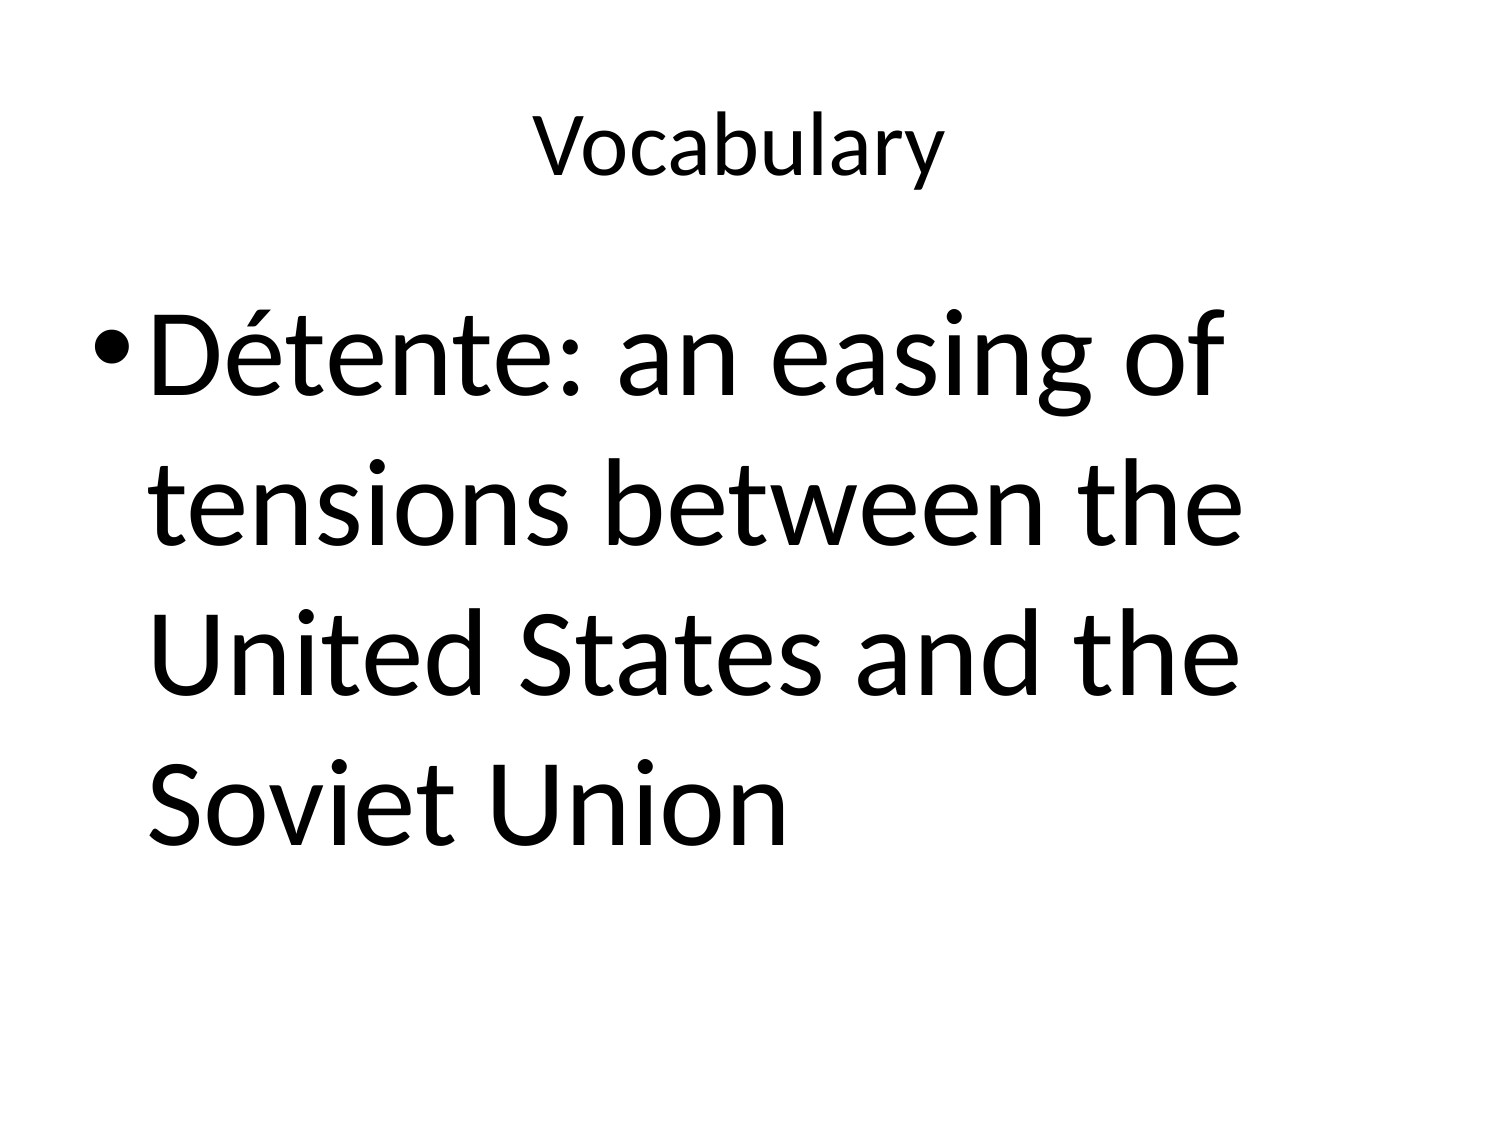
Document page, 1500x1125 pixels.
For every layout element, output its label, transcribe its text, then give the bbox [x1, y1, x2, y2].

list Détente: an easing of tensions between the United States and the Soviet Union [75, 262, 1425, 1005]
title Vocabulary [75, 45, 1425, 233]
